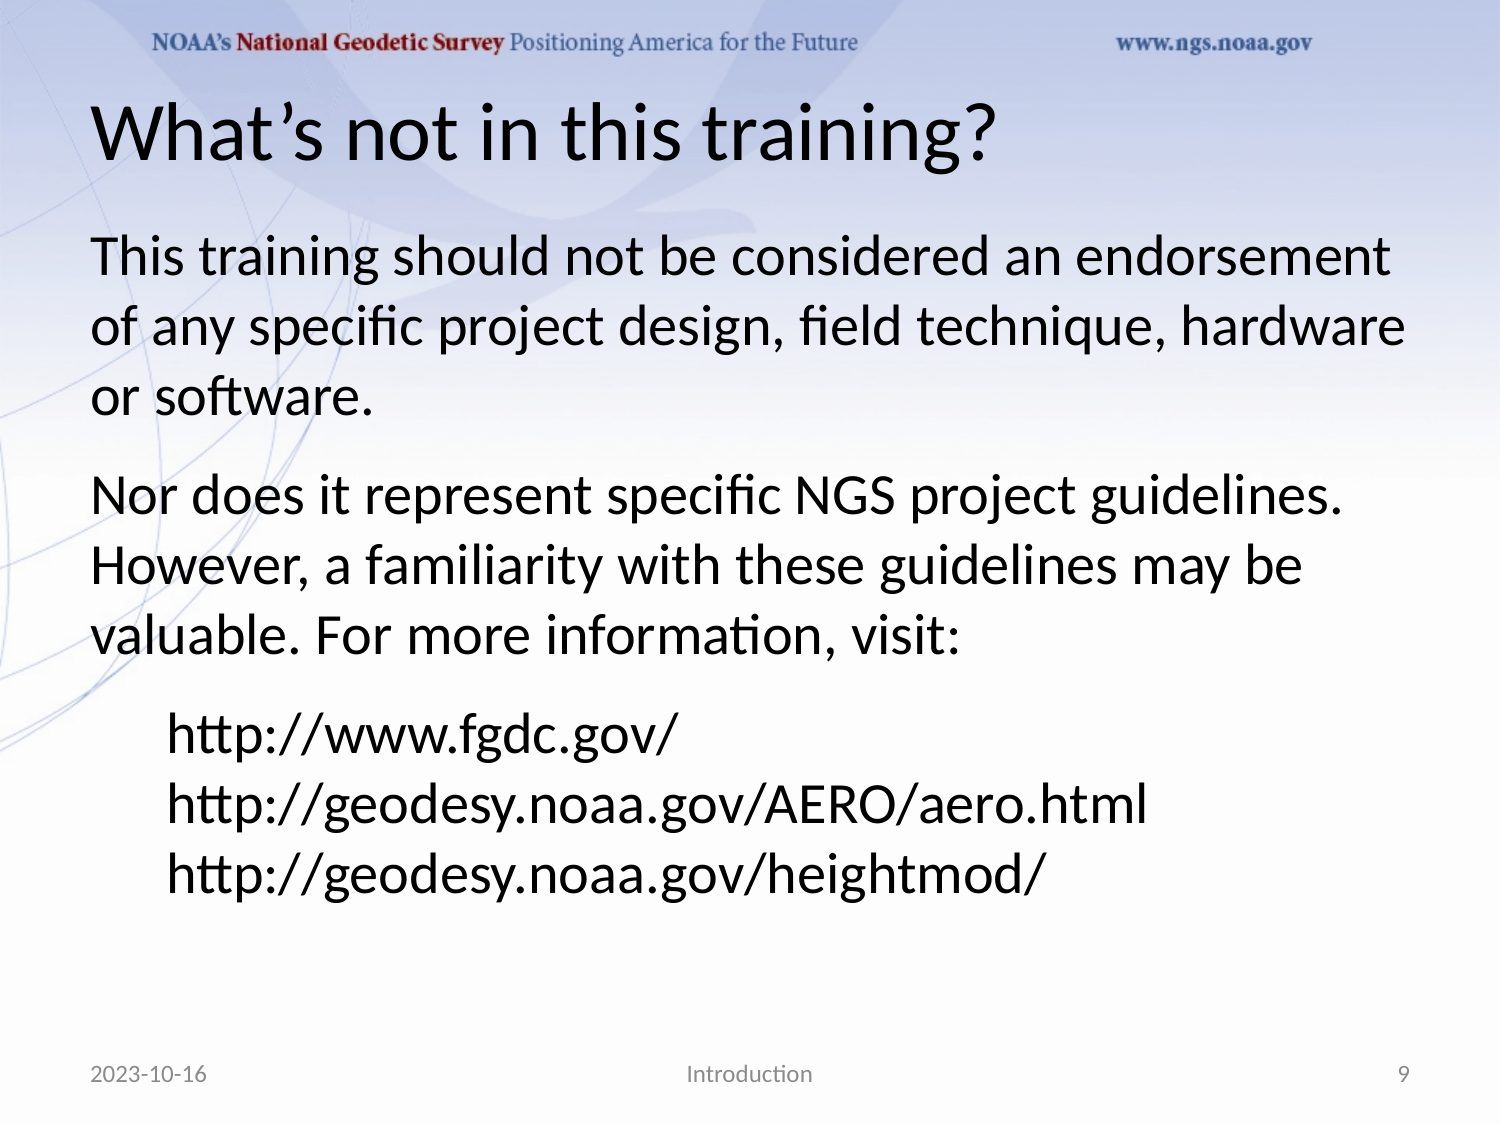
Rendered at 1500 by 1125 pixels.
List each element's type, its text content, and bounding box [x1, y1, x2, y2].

picture [0, 0, 1500, 1125]
list This training should not be considered an endorsement of any specific project design, field technique, hardware or software. Nor does it represent specific NGS project guidelines. However, a familiarity with these guidelines may be valuable. For more information, visit: http://www.fgdc.gov/ http://geodesy.noaa.gov/AERO/aero.html http://geodesy.noaa.gov/heightmod/ [74, 209, 1426, 1021]
footer Introduction [512, 1042, 988, 1103]
slide_number 9 [1074, 1042, 1425, 1103]
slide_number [75, 1042, 425, 1103]
title What’s not in this training? [74, 74, 1426, 181]
